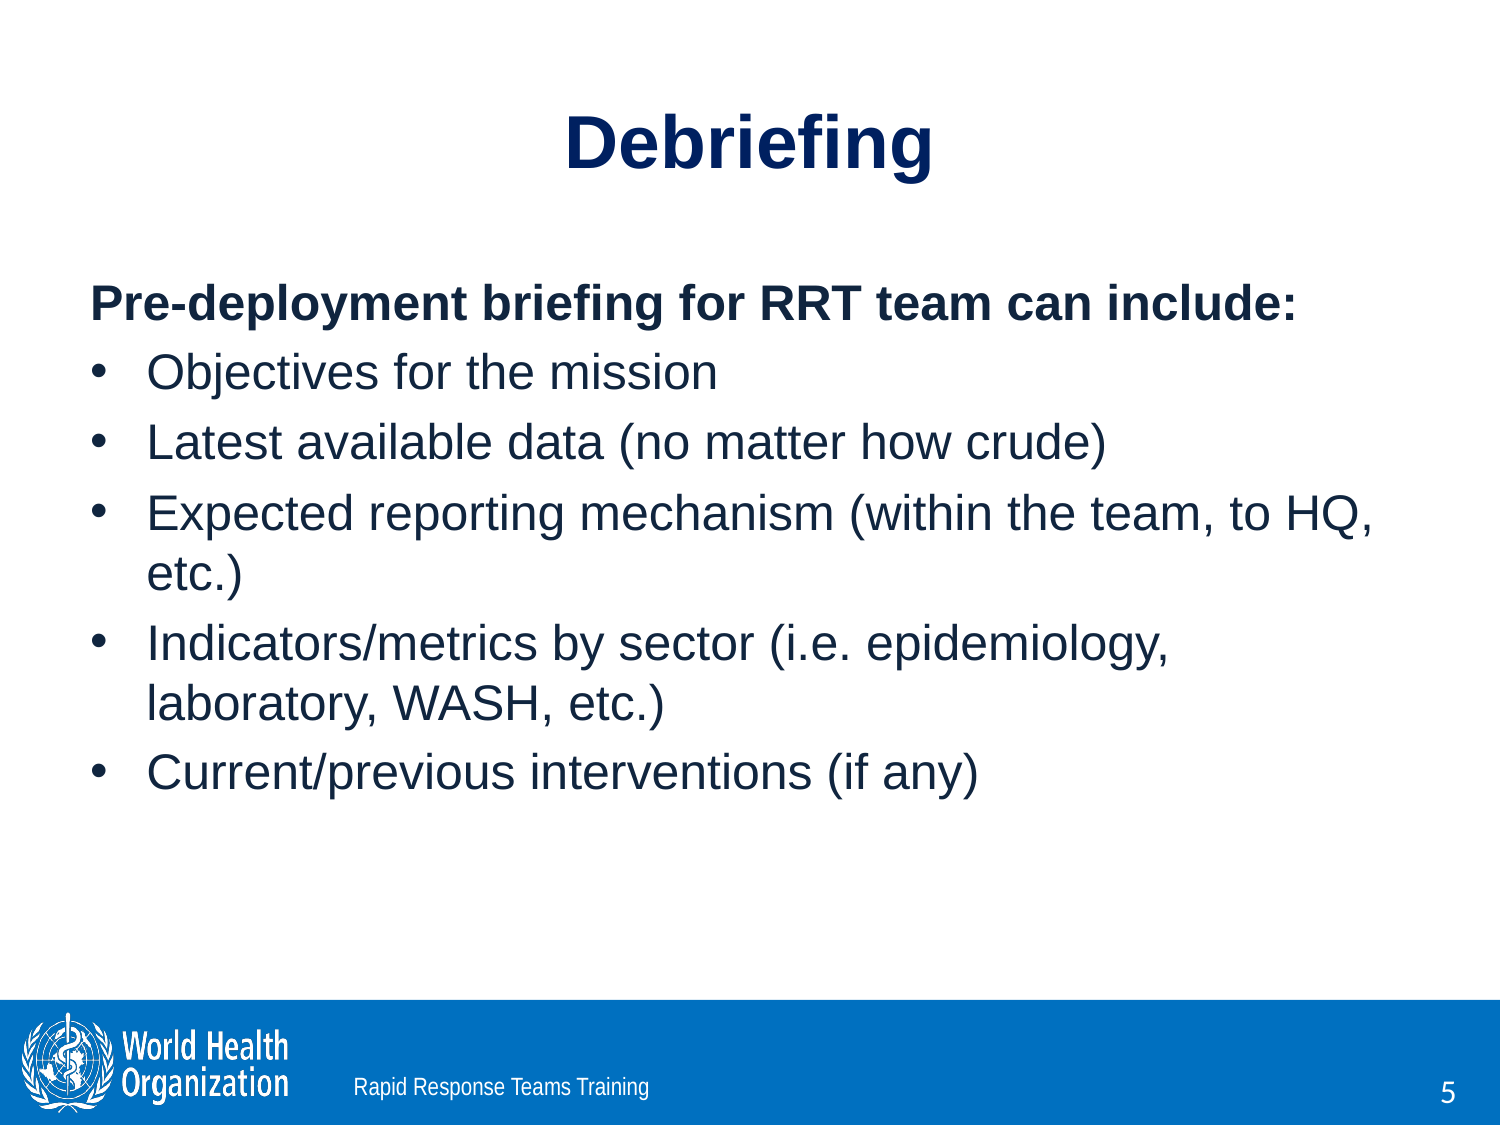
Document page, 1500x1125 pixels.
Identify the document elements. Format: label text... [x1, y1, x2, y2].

title Debriefing [75, 45, 1425, 233]
list Pre-deployment briefing for RRT team can include: Objectives for the mission Latest available data (no matter how crude) Expected reporting mechanism (within the team, to HQ, etc.) Indicators/metrics by sector (i.e. epidemiology, laboratory, WASH, etc.) Current/previous interventions (if any) [75, 262, 1425, 1005]
picture [21, 1012, 288, 1113]
